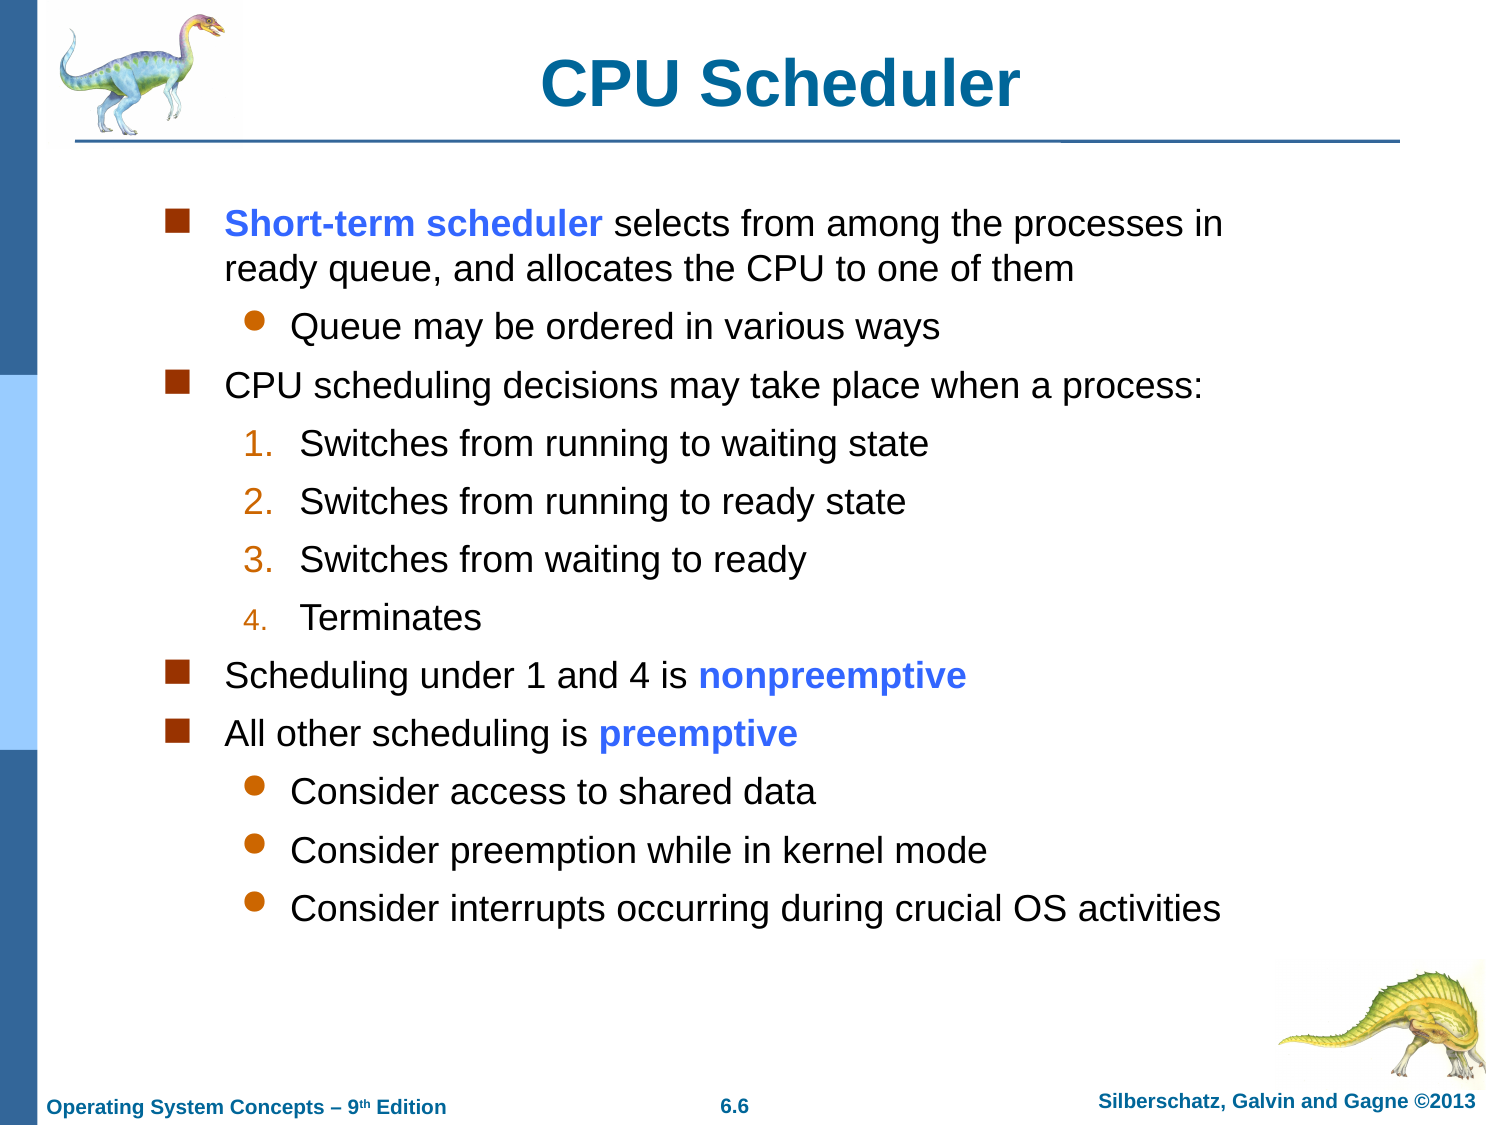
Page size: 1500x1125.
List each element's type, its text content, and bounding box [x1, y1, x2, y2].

list Short-term scheduler selects from among the processes in ready queue, and allocates the CPU to one of them Queue may be ordered in various ways CPU scheduling decisions may take place when a process: 1. Switches from running to waiting state 2. Switches from running to ready state 3. Switches from waiting to ready Terminates Scheduling under 1 and 4 is nonpreemptive All other scheduling is preemptive Consider access to shared data Consider preemption while in kernel mode Consider interrupts occurring during crucial OS activities [153, 191, 1313, 978]
picture [1275, 959, 1486, 1090]
title CPU Scheduler [137, 33, 1425, 128]
picture [46, 0, 243, 149]
